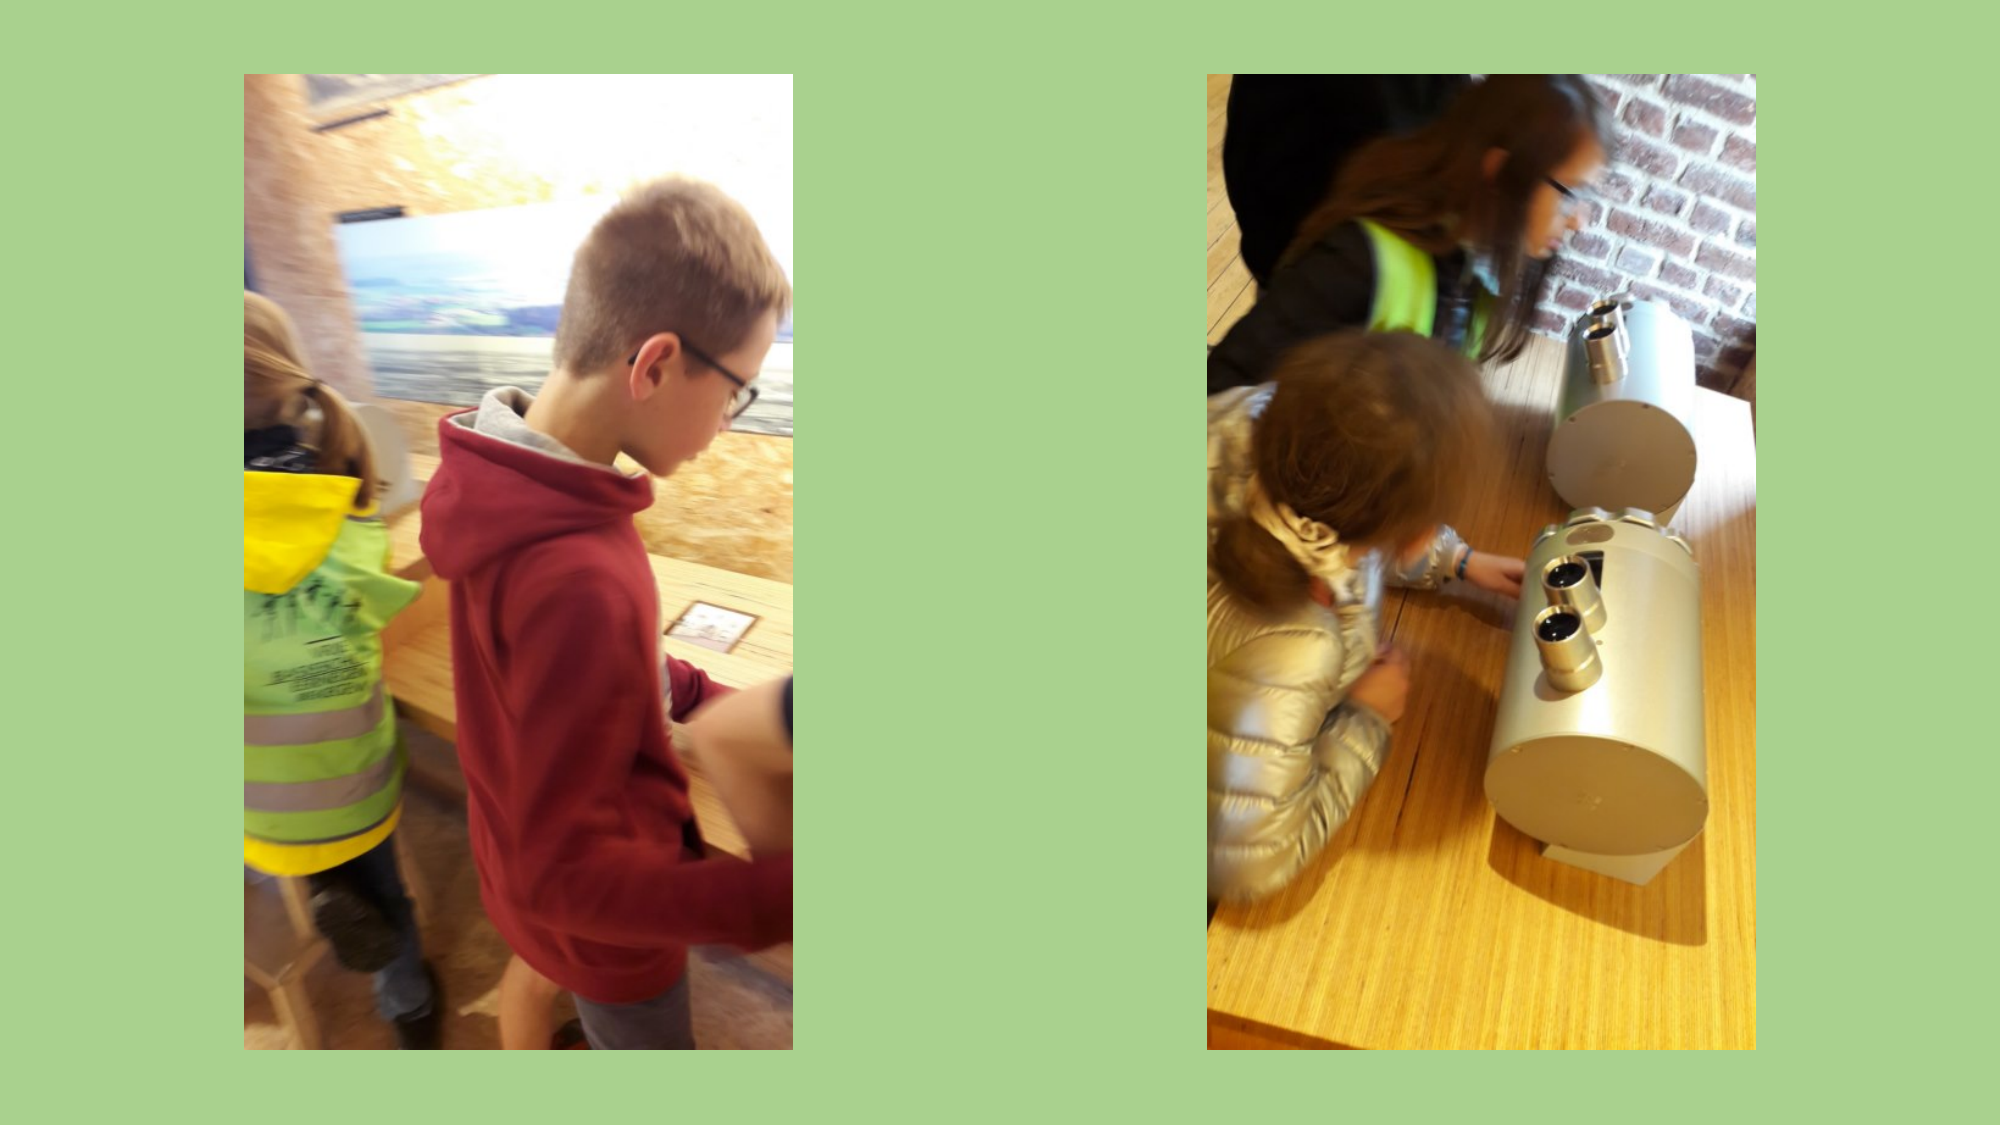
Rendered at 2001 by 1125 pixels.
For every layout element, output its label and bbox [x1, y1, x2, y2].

picture [244, 74, 793, 1050]
picture [1206, 74, 1756, 1050]
